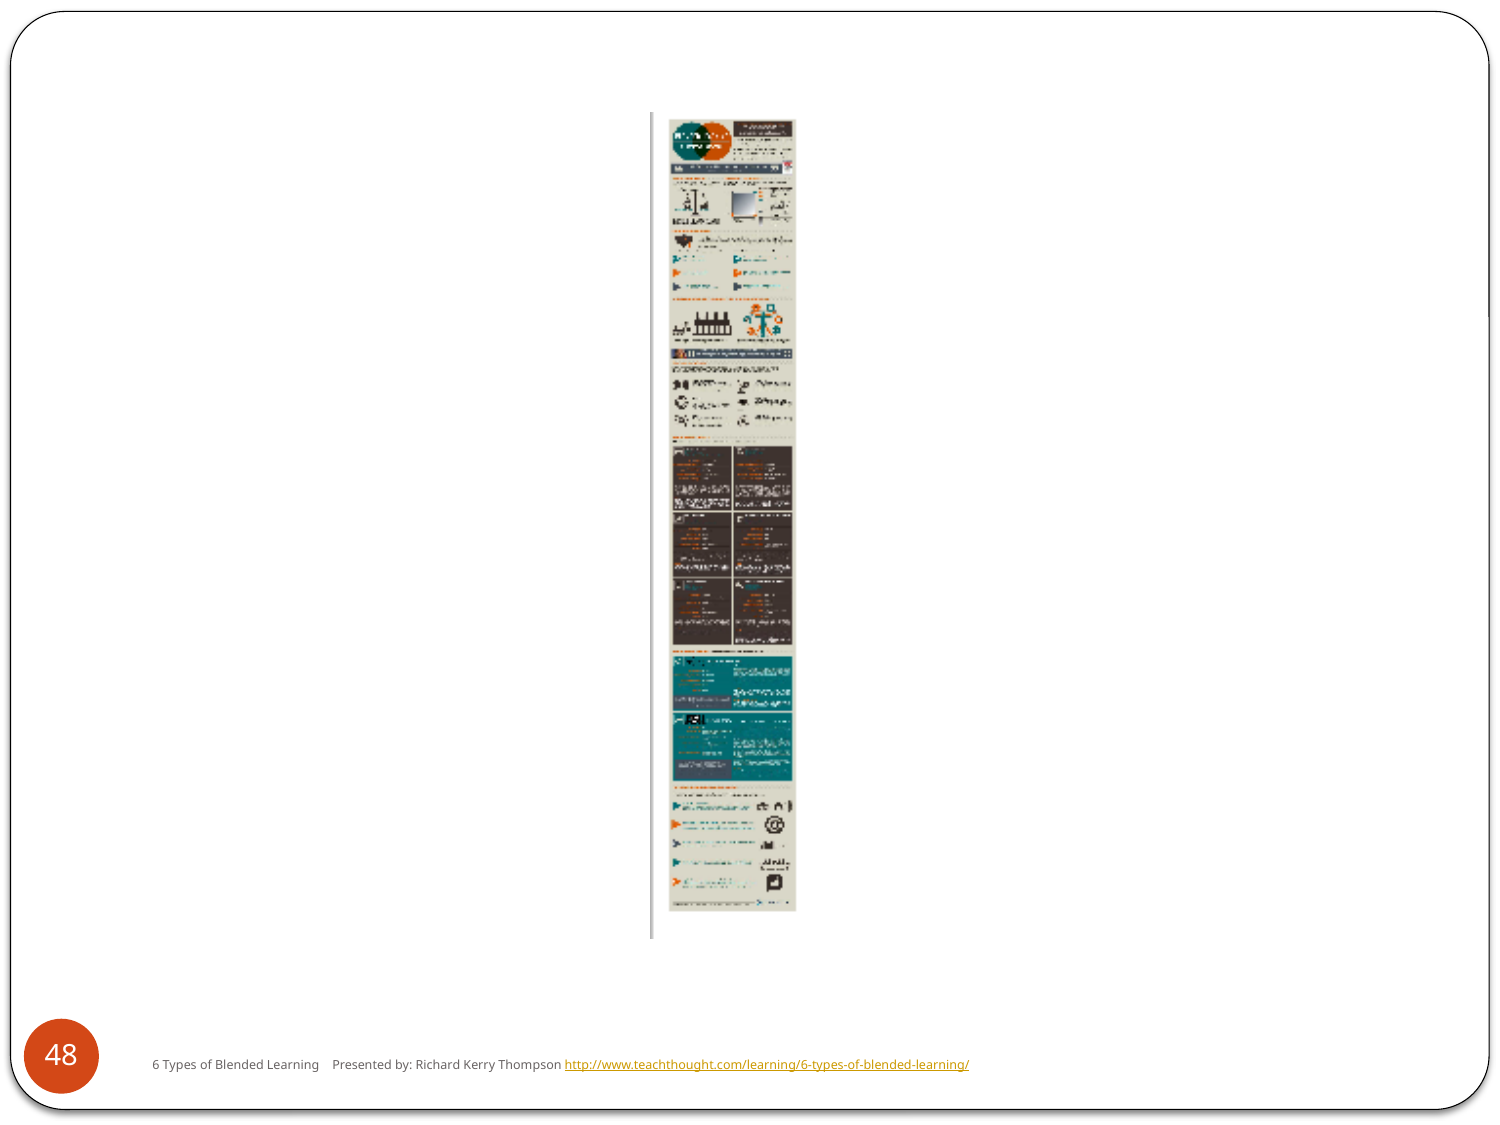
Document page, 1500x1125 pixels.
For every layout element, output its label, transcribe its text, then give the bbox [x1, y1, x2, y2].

picture [649, 112, 818, 939]
footer 6 Types of Blended Learning Presented by: Richard Kerry Thompson http://www.teachthought.com/learning/6-types-of-blended-learning/ [137, 1042, 988, 1103]
slide_number 48 [23, 1018, 99, 1094]
